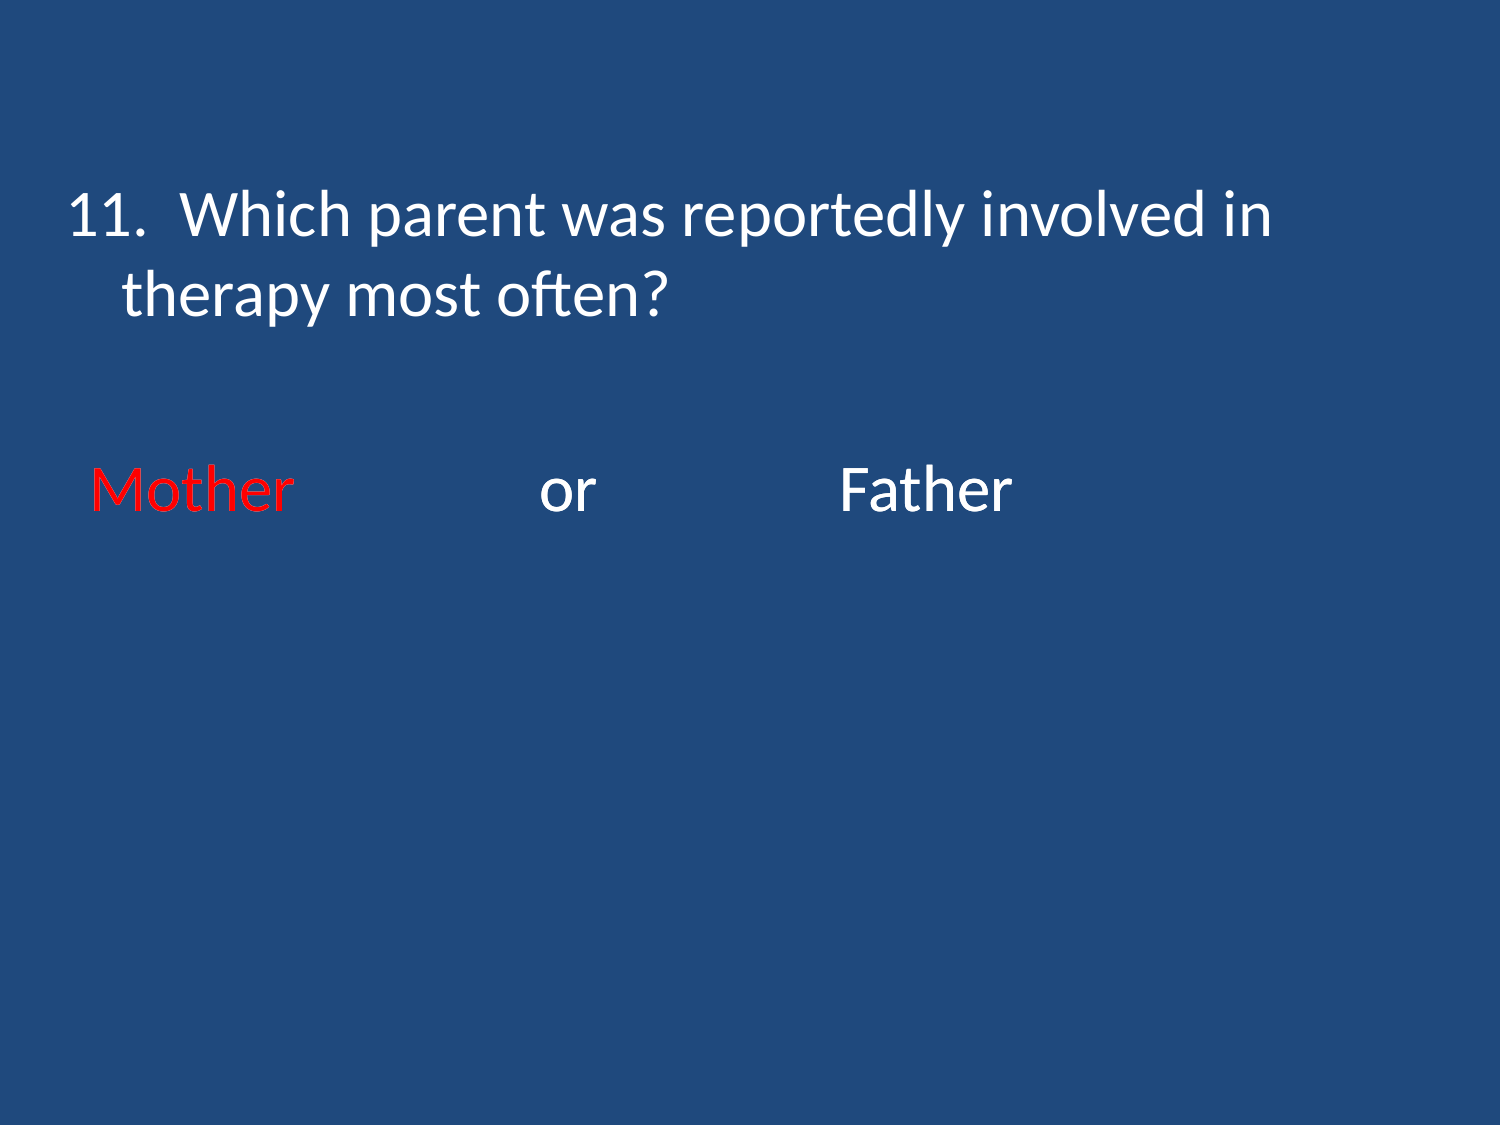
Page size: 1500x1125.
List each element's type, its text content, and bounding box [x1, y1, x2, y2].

list 11. Which parent was reportedly involved in therapy most often? [50, 162, 1425, 363]
text_box Mother or Father [74, 437, 1350, 533]
